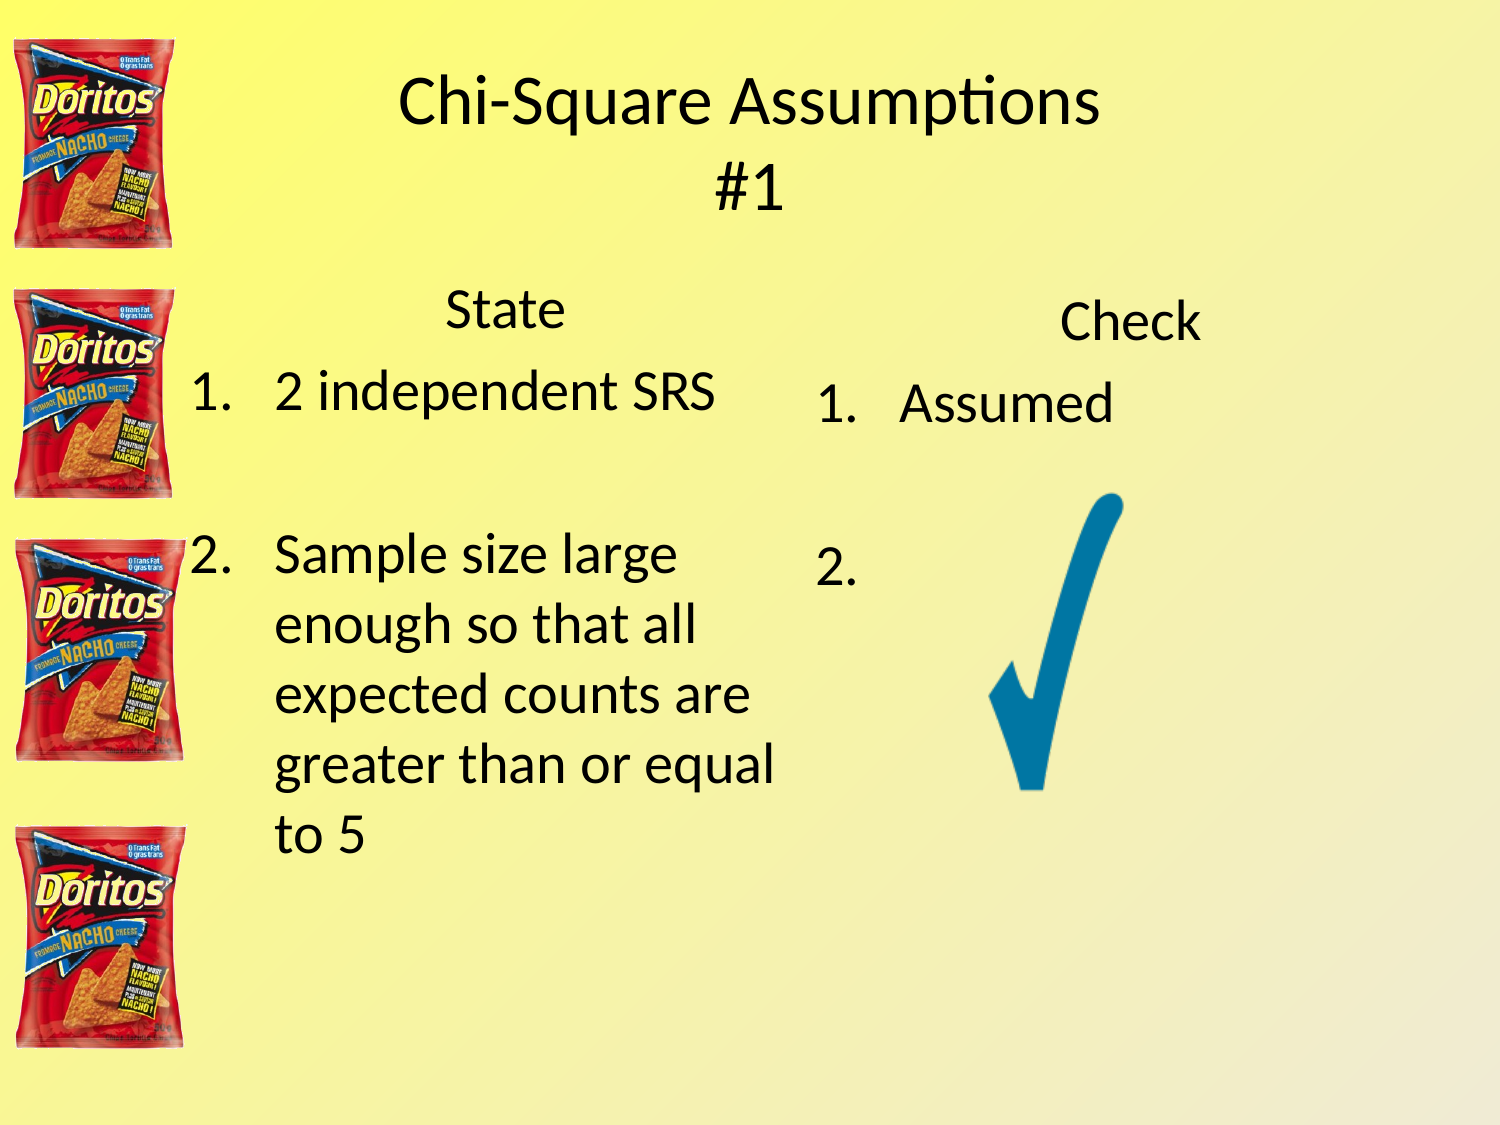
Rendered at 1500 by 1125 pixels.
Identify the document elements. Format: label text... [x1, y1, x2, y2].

list State 2 independent SRS Sample size large enough so that all expected counts are greater than or equal to 5 [216, 262, 838, 1005]
title Chi-Square Assumptions #1 [216, 45, 1425, 233]
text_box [0, 37, 213, 1051]
picture [987, 487, 1126, 798]
list Check Assumed [800, 275, 1463, 1018]
